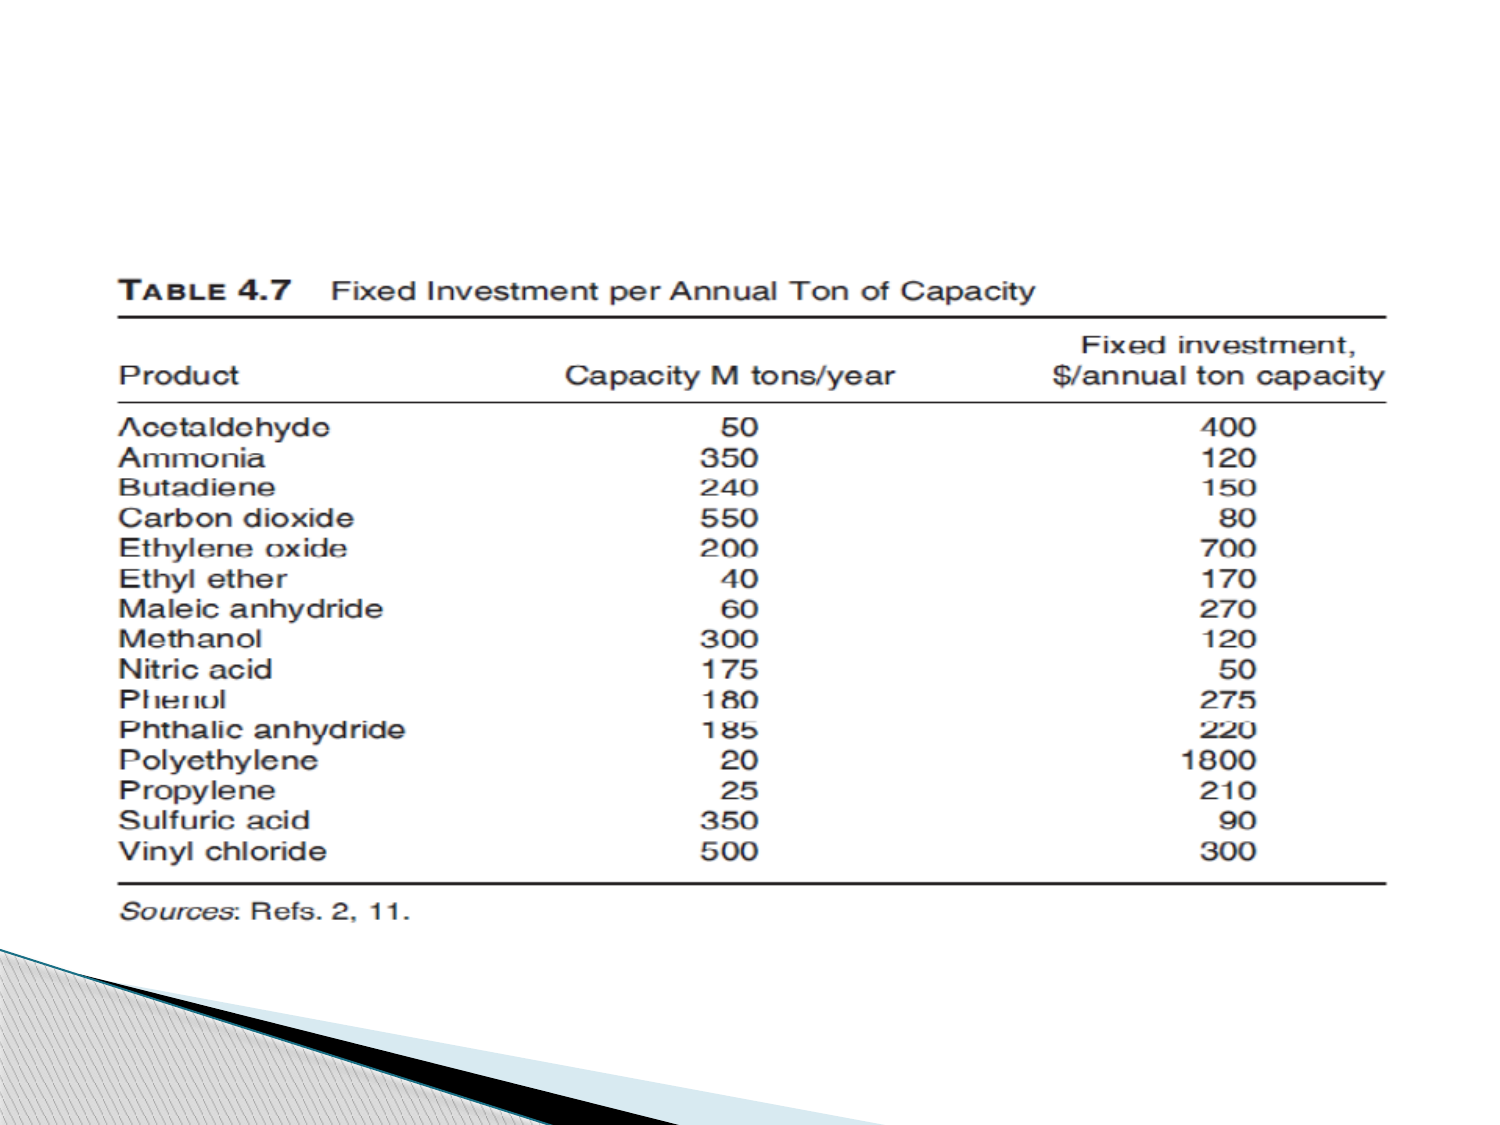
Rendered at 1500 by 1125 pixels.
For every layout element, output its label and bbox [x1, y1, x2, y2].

list [111, 258, 1389, 970]
